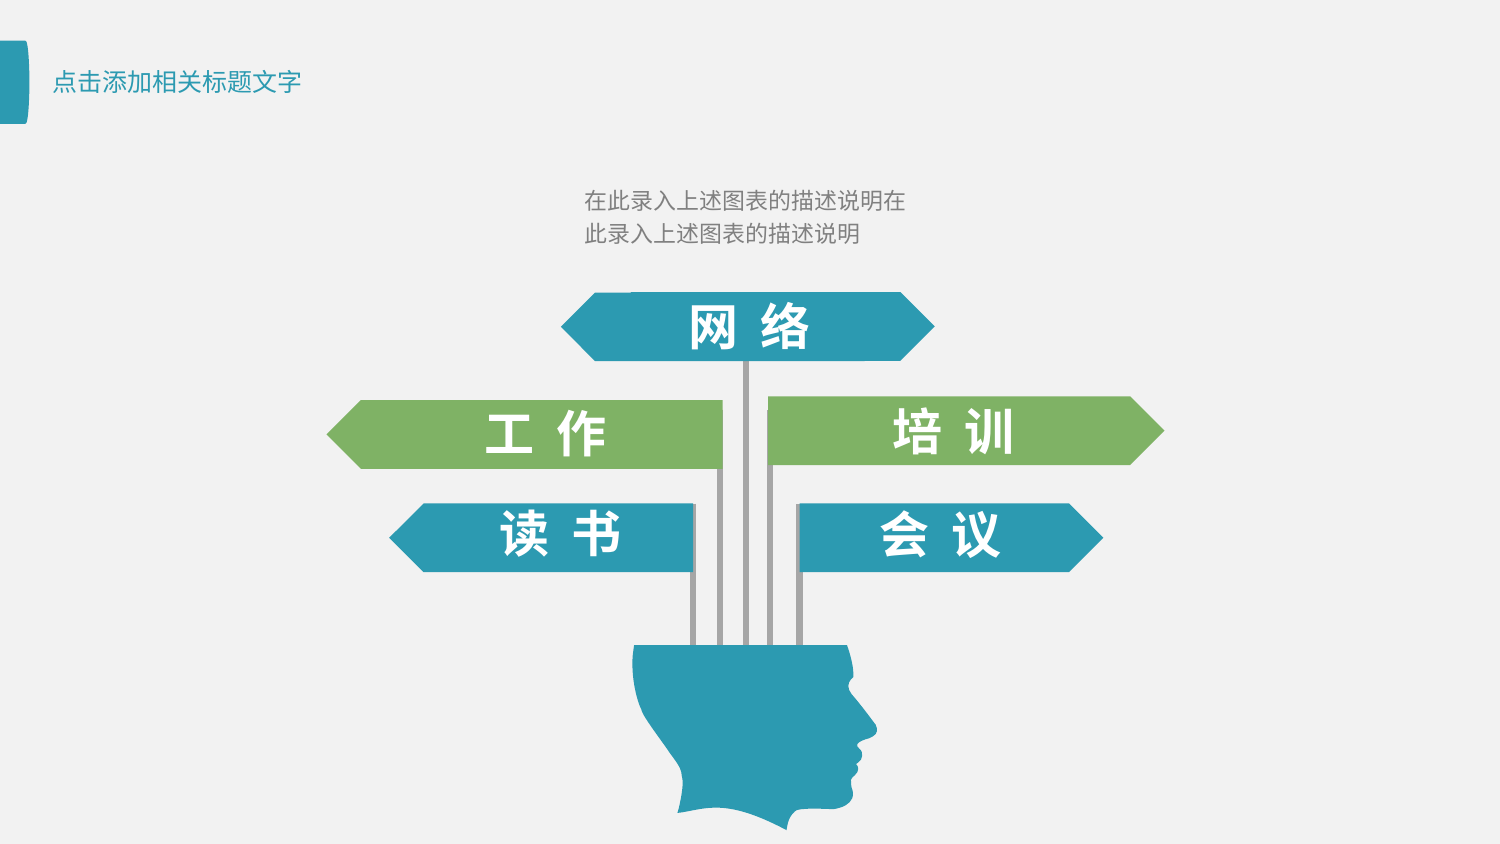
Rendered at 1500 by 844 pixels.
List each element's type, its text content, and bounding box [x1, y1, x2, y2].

text_box [632, 645, 877, 831]
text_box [799, 496, 1104, 573]
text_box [326, 394, 723, 471]
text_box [560, 287, 935, 365]
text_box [389, 494, 694, 573]
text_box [767, 392, 1165, 469]
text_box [692, 372, 800, 787]
text_box 在此录入上述图表的描述说明在此录入上述图表的描述说明 [573, 175, 937, 253]
